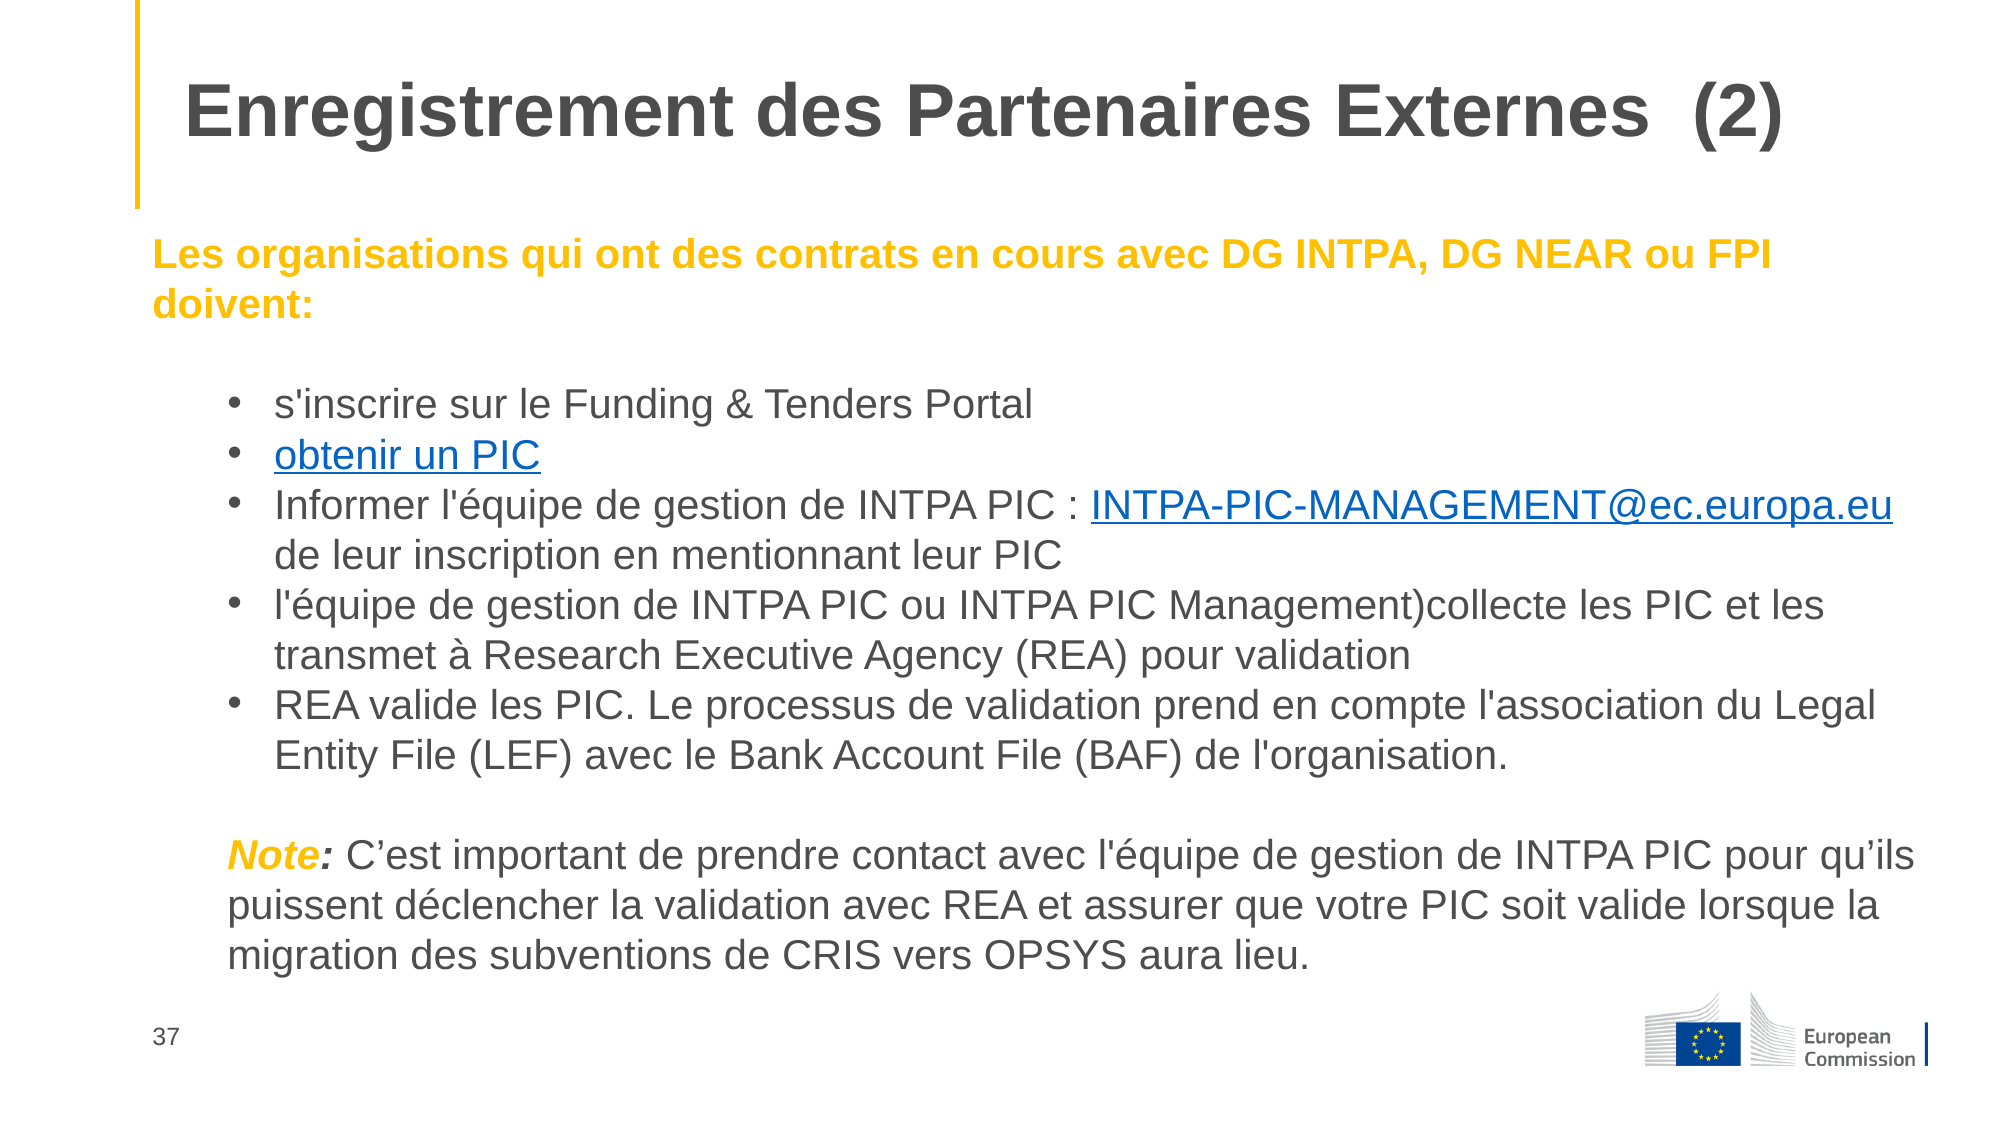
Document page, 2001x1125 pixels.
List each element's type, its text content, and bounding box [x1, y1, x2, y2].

text_box Les organisations qui ont des contrats en cours avec DG INTPA, DG NEAR ou FPI doivent: s'inscrire sur le Funding & Tenders Portal obtenir un PIC Informer l'équipe de gestion de INTPA PIC : INTPA-PIC-MANAGEMENT@ec.europa.eu de leur inscription en mentionnant leur PIC l'équipe de gestion de INTPA PIC ou INTPA PIC Management)collecte les PIC et les transmet à Research Executive Agency (REA) pour validation REA valide les PIC. Le processus de validation prend en compte l'association du Legal Entity File (LEF) avec le Bank Account File (BAF) de l'organisation. Note: C’est important de prendre contact avec l'équipe de gestion de INTPA PIC pour qu’ils puissent déclencher la validation avec REA et assurer que votre PIC soit valide lorsque la migration des subventions de CRIS vers OPSYS aura lieu. [137, 219, 1946, 1125]
text_box Enregistrement des Partenaires Externes (2) [169, 24, 1895, 154]
slide_number 37 [137, 1005, 588, 1066]
